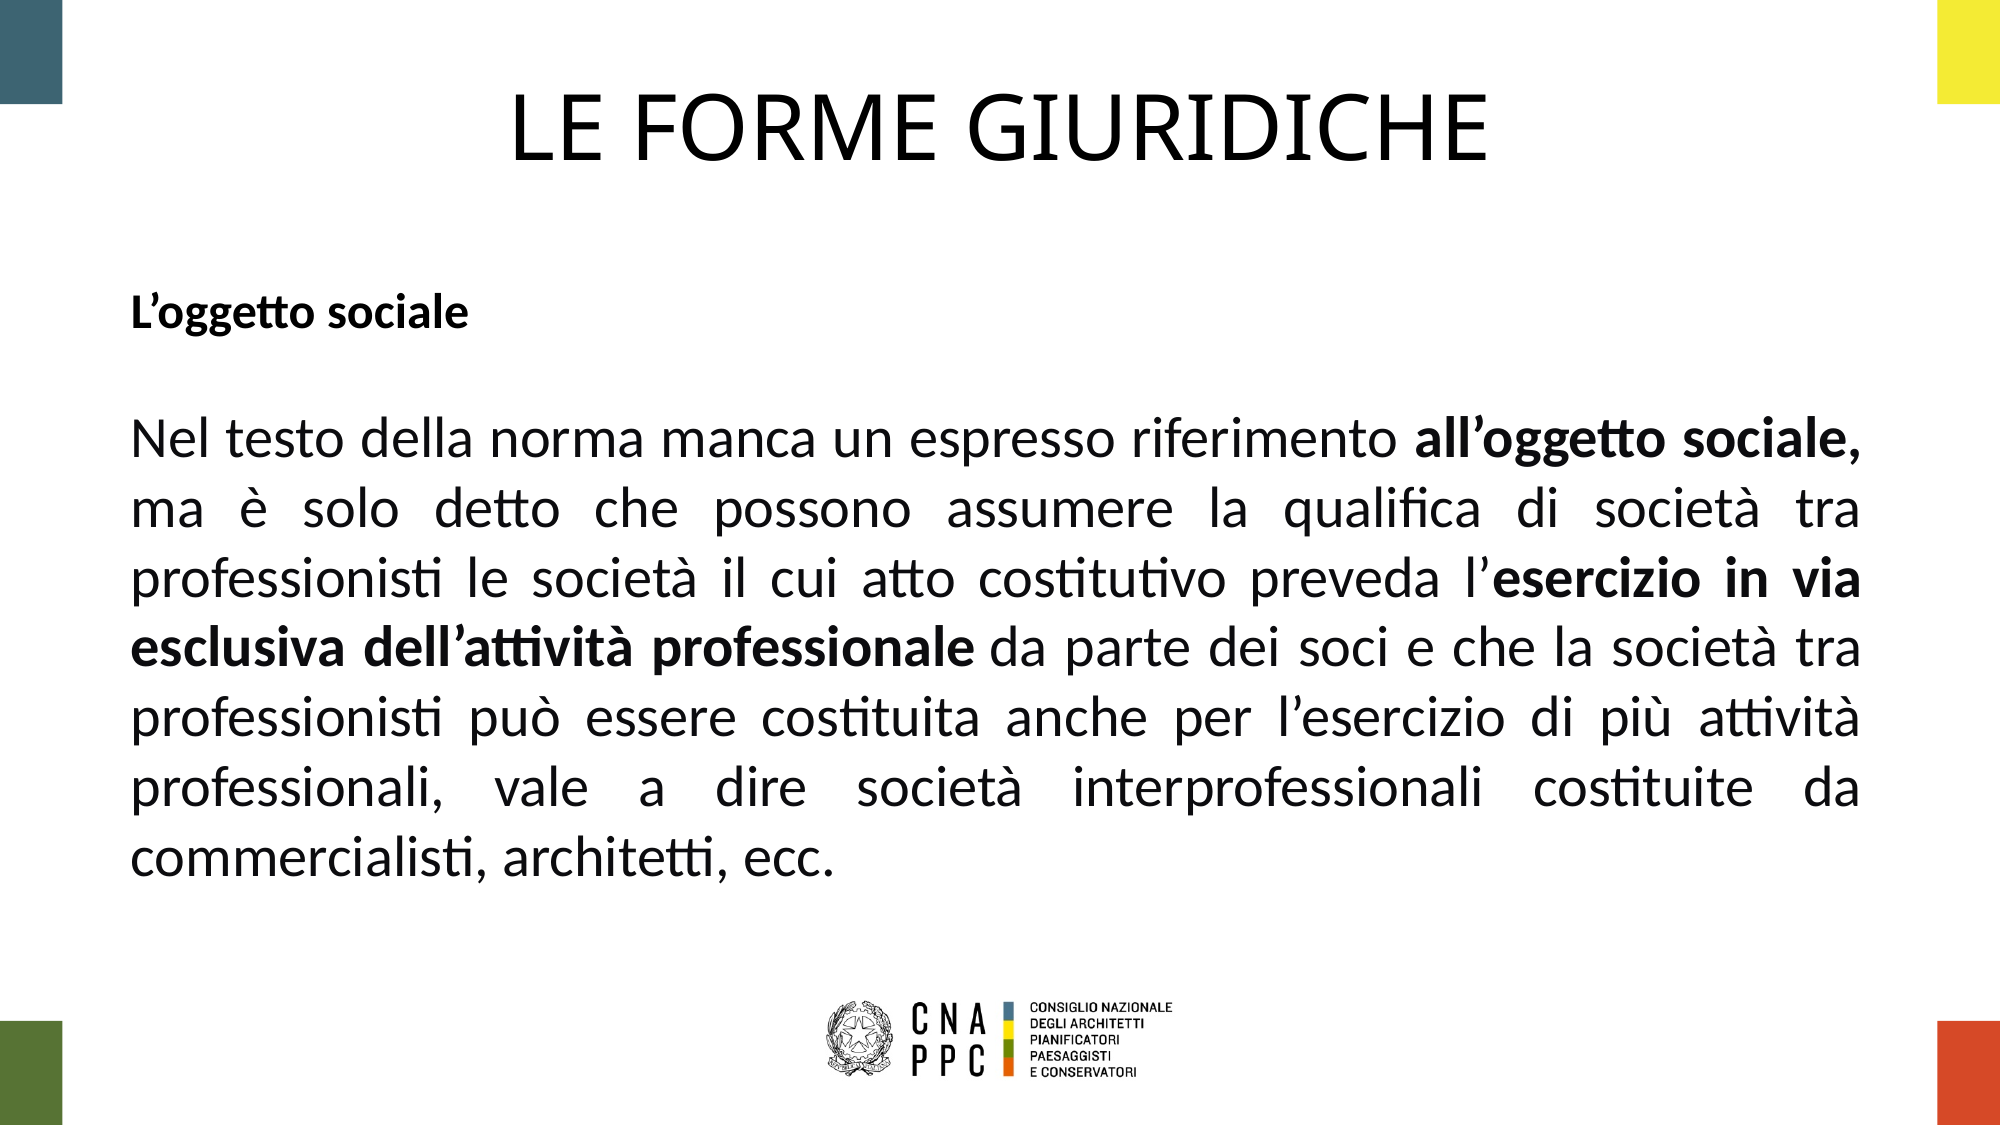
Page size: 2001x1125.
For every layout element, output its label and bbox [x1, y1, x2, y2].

text_box [0, 0, 2000, 1125]
